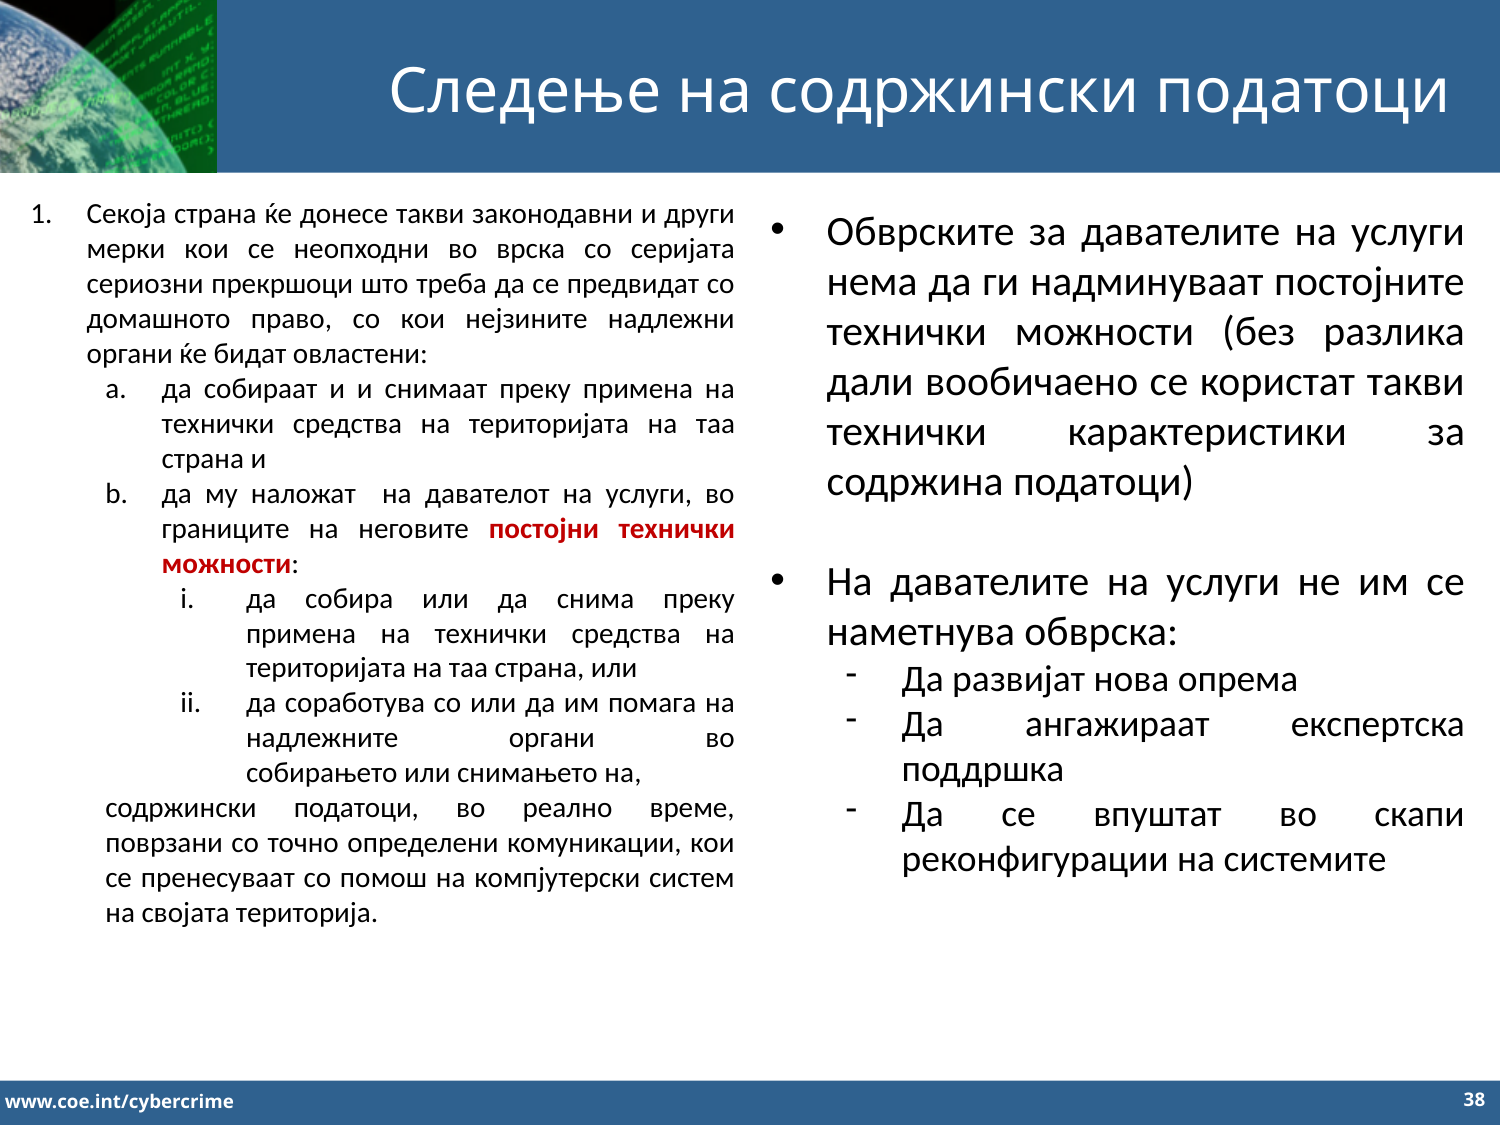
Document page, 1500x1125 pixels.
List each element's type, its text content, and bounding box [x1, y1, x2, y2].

picture [0, 0, 217, 173]
text_box Следење на содржински податоци [230, 42, 1483, 133]
text_box Обврските за давателите на услуги нема да ги надминуваат постојните технички можности (без разлика дали вообичаено се користат такви технички карактеристики за содржина податоци) На давателите на услуги не им се наметнува обврска: Да развијат нова опрема Да ангажираат експертска поддршка Да се впуштат во скапи реконфигурации на системите [755, 196, 1480, 887]
text_box Секоја страна ќе донесе такви законодавни и други мерки кои се неопходни во врска со серијата сериозни прекршоци што треба да се предвидат со домашното право, со кои нејзините надлежни органи ќе бидат овластени: да собираат и и снимаат преку примена на технички средства на територијата на таа страна и да му наложат на давателот на услуги, во границите на неговите постојни технички можности: да собира или да снима преку примена на технички средства на територијата на таа страна, или да соработува со или да им помага на надлежните органи во собирањето или снимањето на, содржински податоци, во реално време, поврзани со точно определени комуникации, кои се пренесуваат со помош на компјутерски систем на својата територија. [15, 186, 750, 936]
